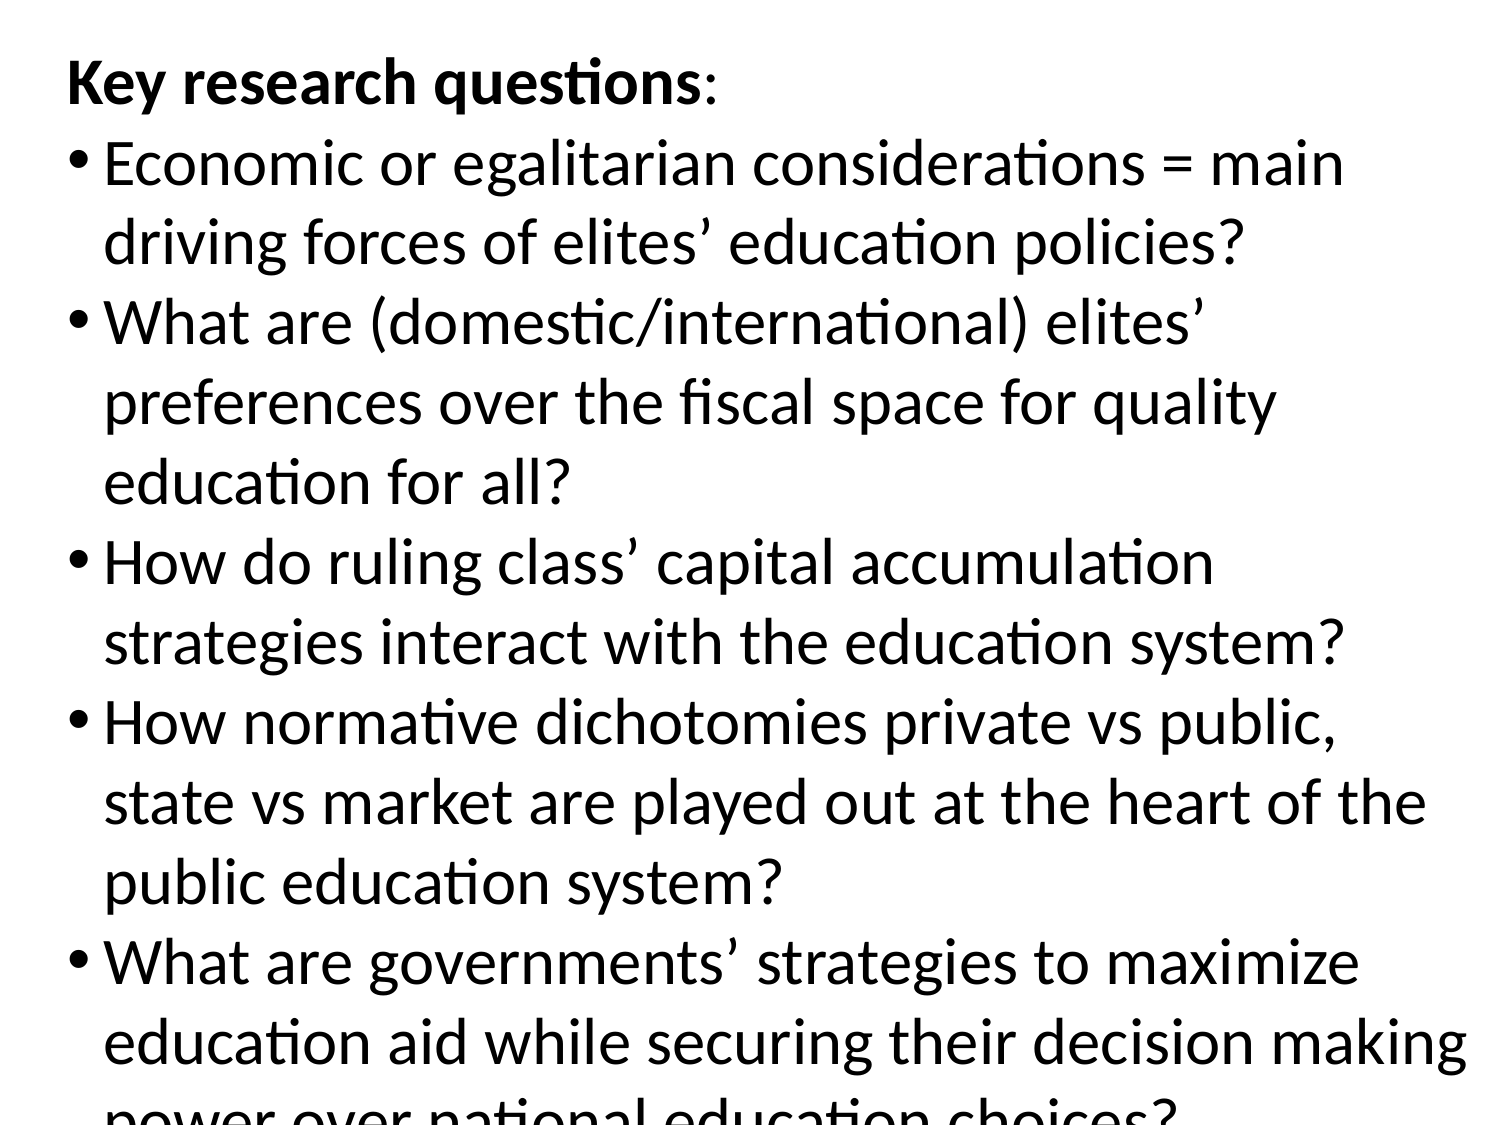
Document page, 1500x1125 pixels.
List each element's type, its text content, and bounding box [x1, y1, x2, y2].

text_box Key research questions: Economic or egalitarian considerations = main driving forces of elites’ education policies? What are (domestic/international) elites’ preferences over the fiscal space for quality education for all? How do ruling class’ capital accumulation strategies interact with the education system? How normative dichotomies private vs public, state vs market are played out at the heart of the public education system? What are governments’ strategies to maximize education aid while securing their decision making power over national education choices? To what extent are education policies renegotiated at local level (‘politics of implementation’)? [53, 30, 1500, 1125]
